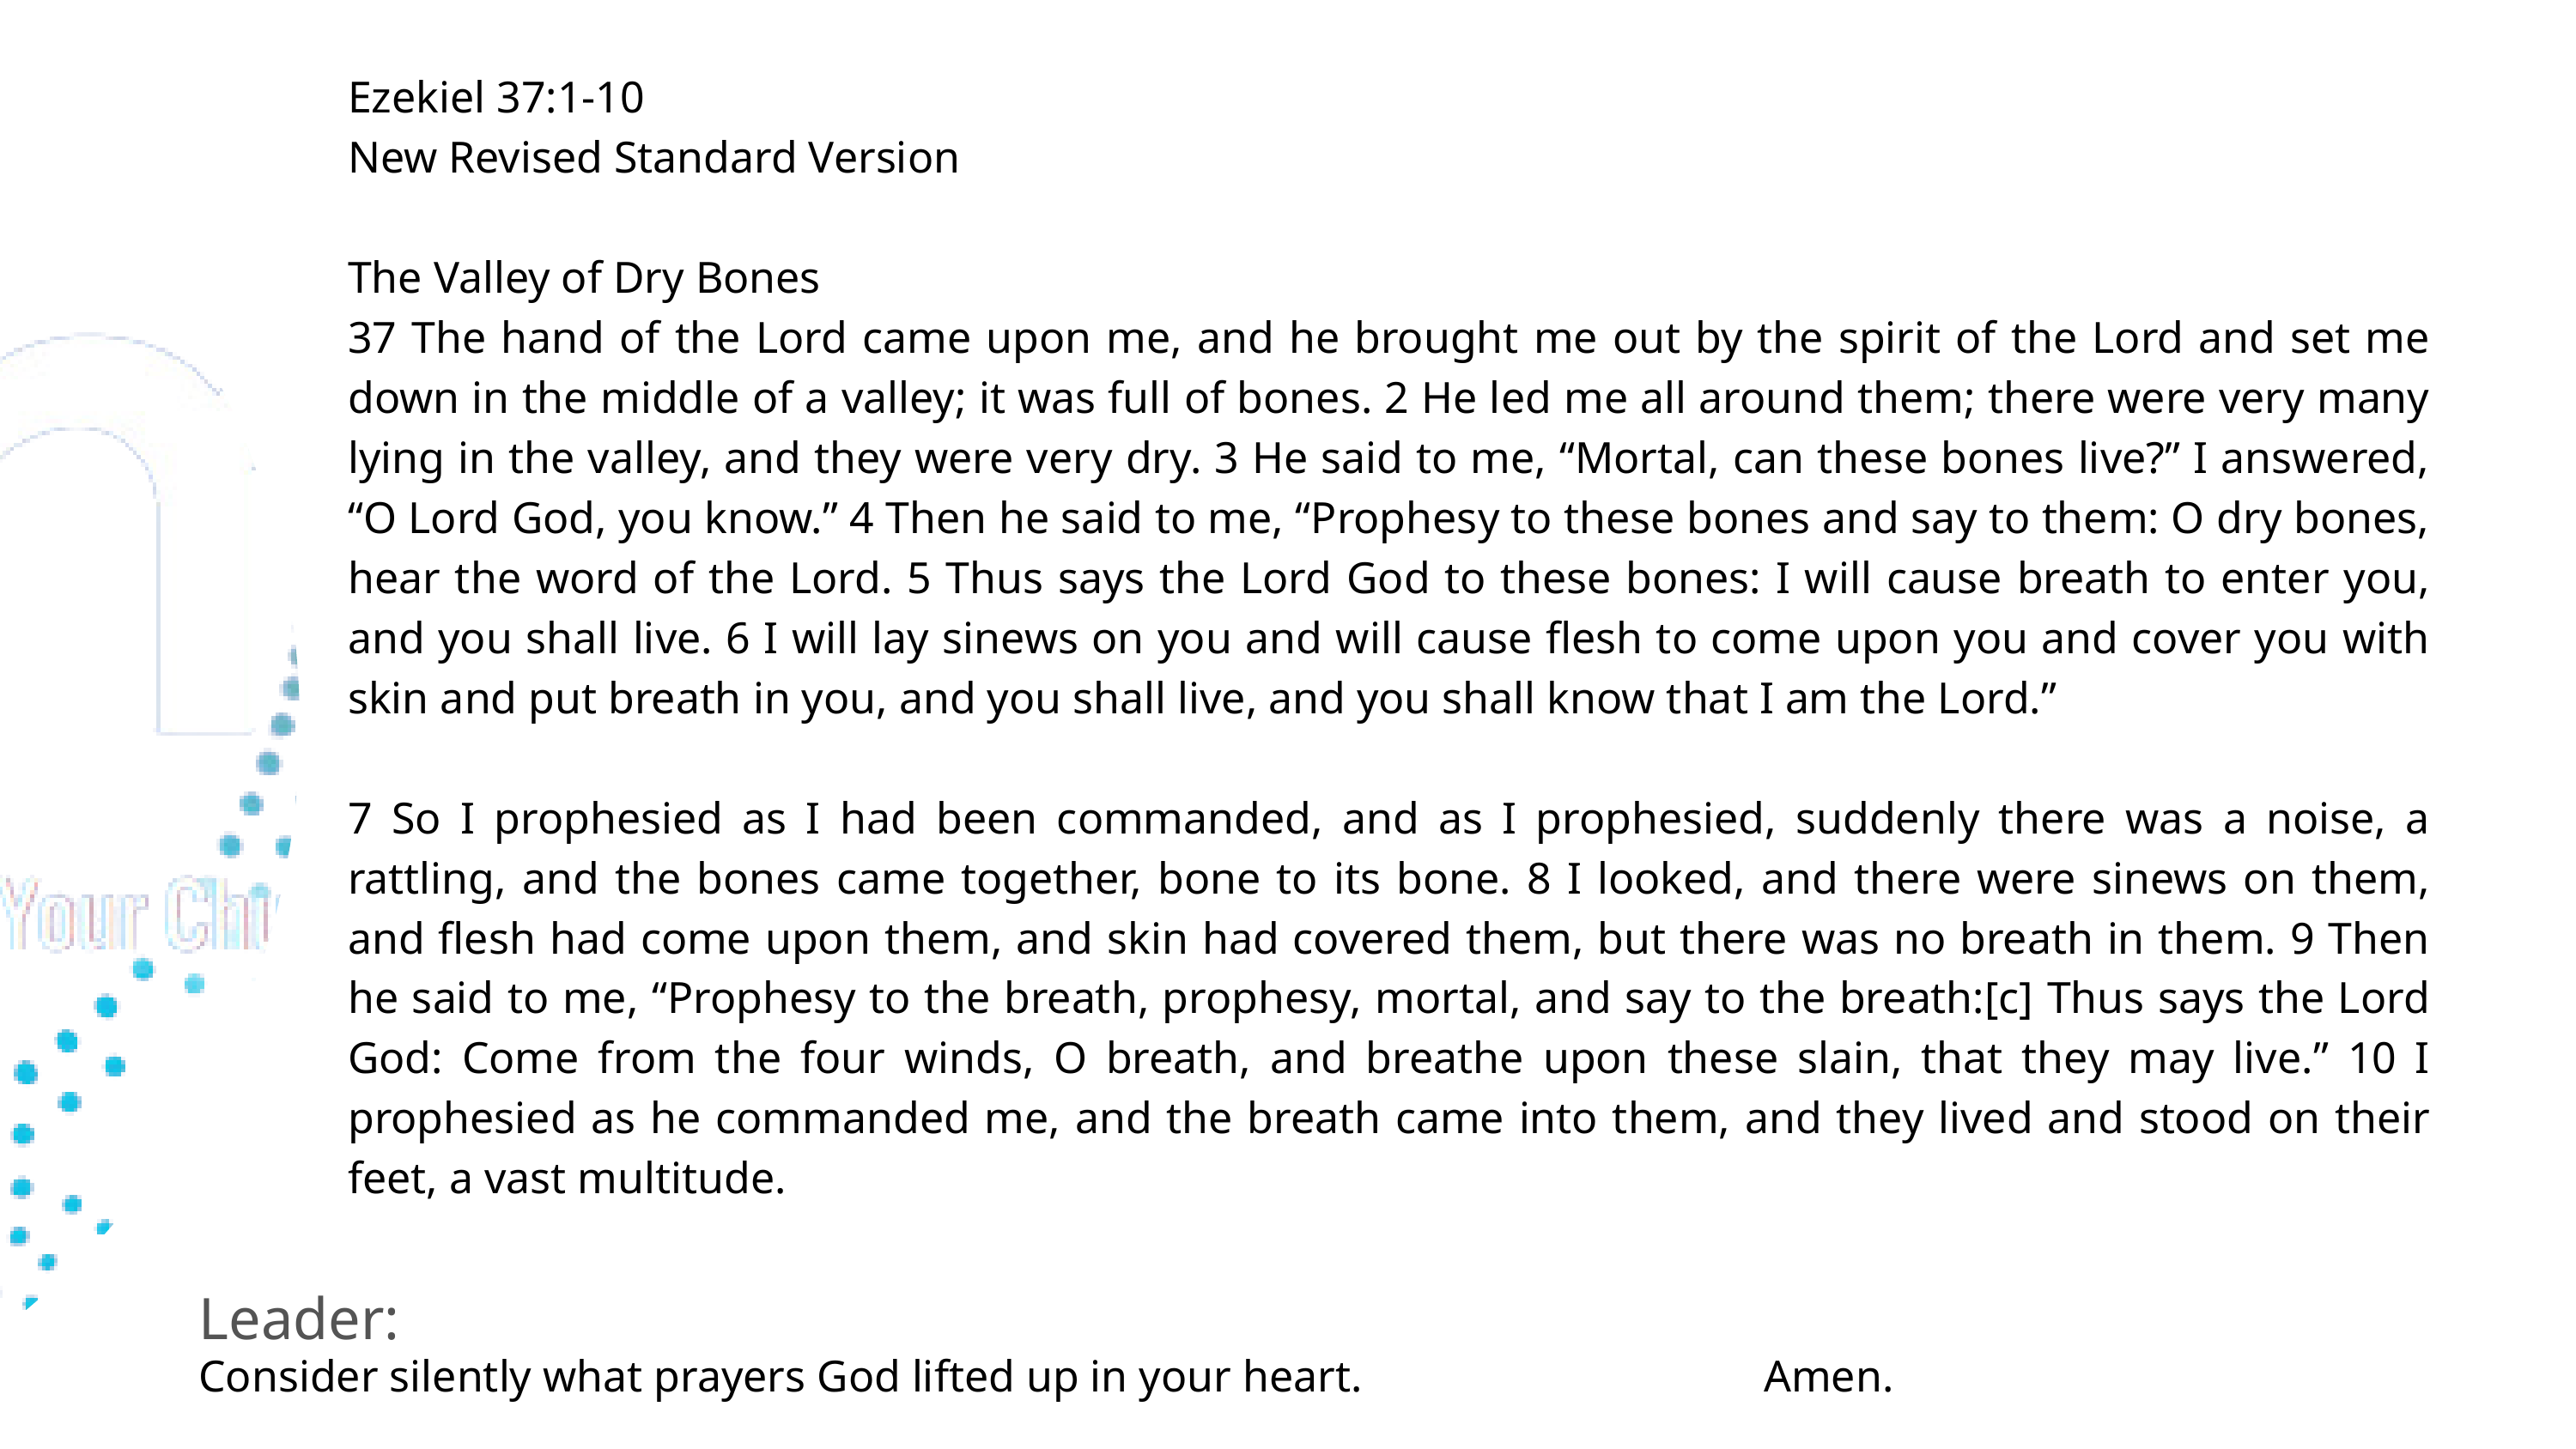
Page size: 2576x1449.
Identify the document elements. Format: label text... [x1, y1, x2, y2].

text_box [0, 0, 301, 1449]
text_box Leader: [305, 1270, 1207, 1340]
text_box Consider silently what prayers God lifted up in your heart. Amen. [305, 1340, 2576, 1400]
text_box Ezekiel 37:1-10 New Revised Standard Version The Valley of Dry Bones 37 The hand of the Lord came upon me, and he brought me out by the spirit of the Lord and set me down in the middle of a valley; it was full of bones. 2 He led me all around them; there were very many lying in the valley, and they were very dry. 3 He said to me, “Mortal, can these bones live?” I answered, “O Lord God, you know.” 4 Then he said to me, “Prophesy to these bones and say to them: O dry bones, hear the word of the Lord. 5 Thus says the Lord God to these bones: I will cause breath to enter you, and you shall live. 6 I will lay sinews on you and will cause flesh to come upon you and cover you with skin and put breath in you, and you shall live, and you shall know that I am the Lord.” 7 So I prophesied as I had been commanded, and as I prophesied, suddenly there was a noise, a rattling, and the bones came together, bone to its bone. 8 I looked, and there were sinews on them, and flesh had come upon them, and skin had covered them, but there was no breath in them. 9 Then he said to me, “Prophesy to the breath, prophesy, mortal, and say to the breath:[c] Thus says the Lord God: Come from the four winds, O breath, and breathe upon these slain, that they may live.” 10 I prophesied as he commanded me, and the breath came into them, and they lived and stood on their feet, a vast multitude. [348, 61, 2432, 1203]
